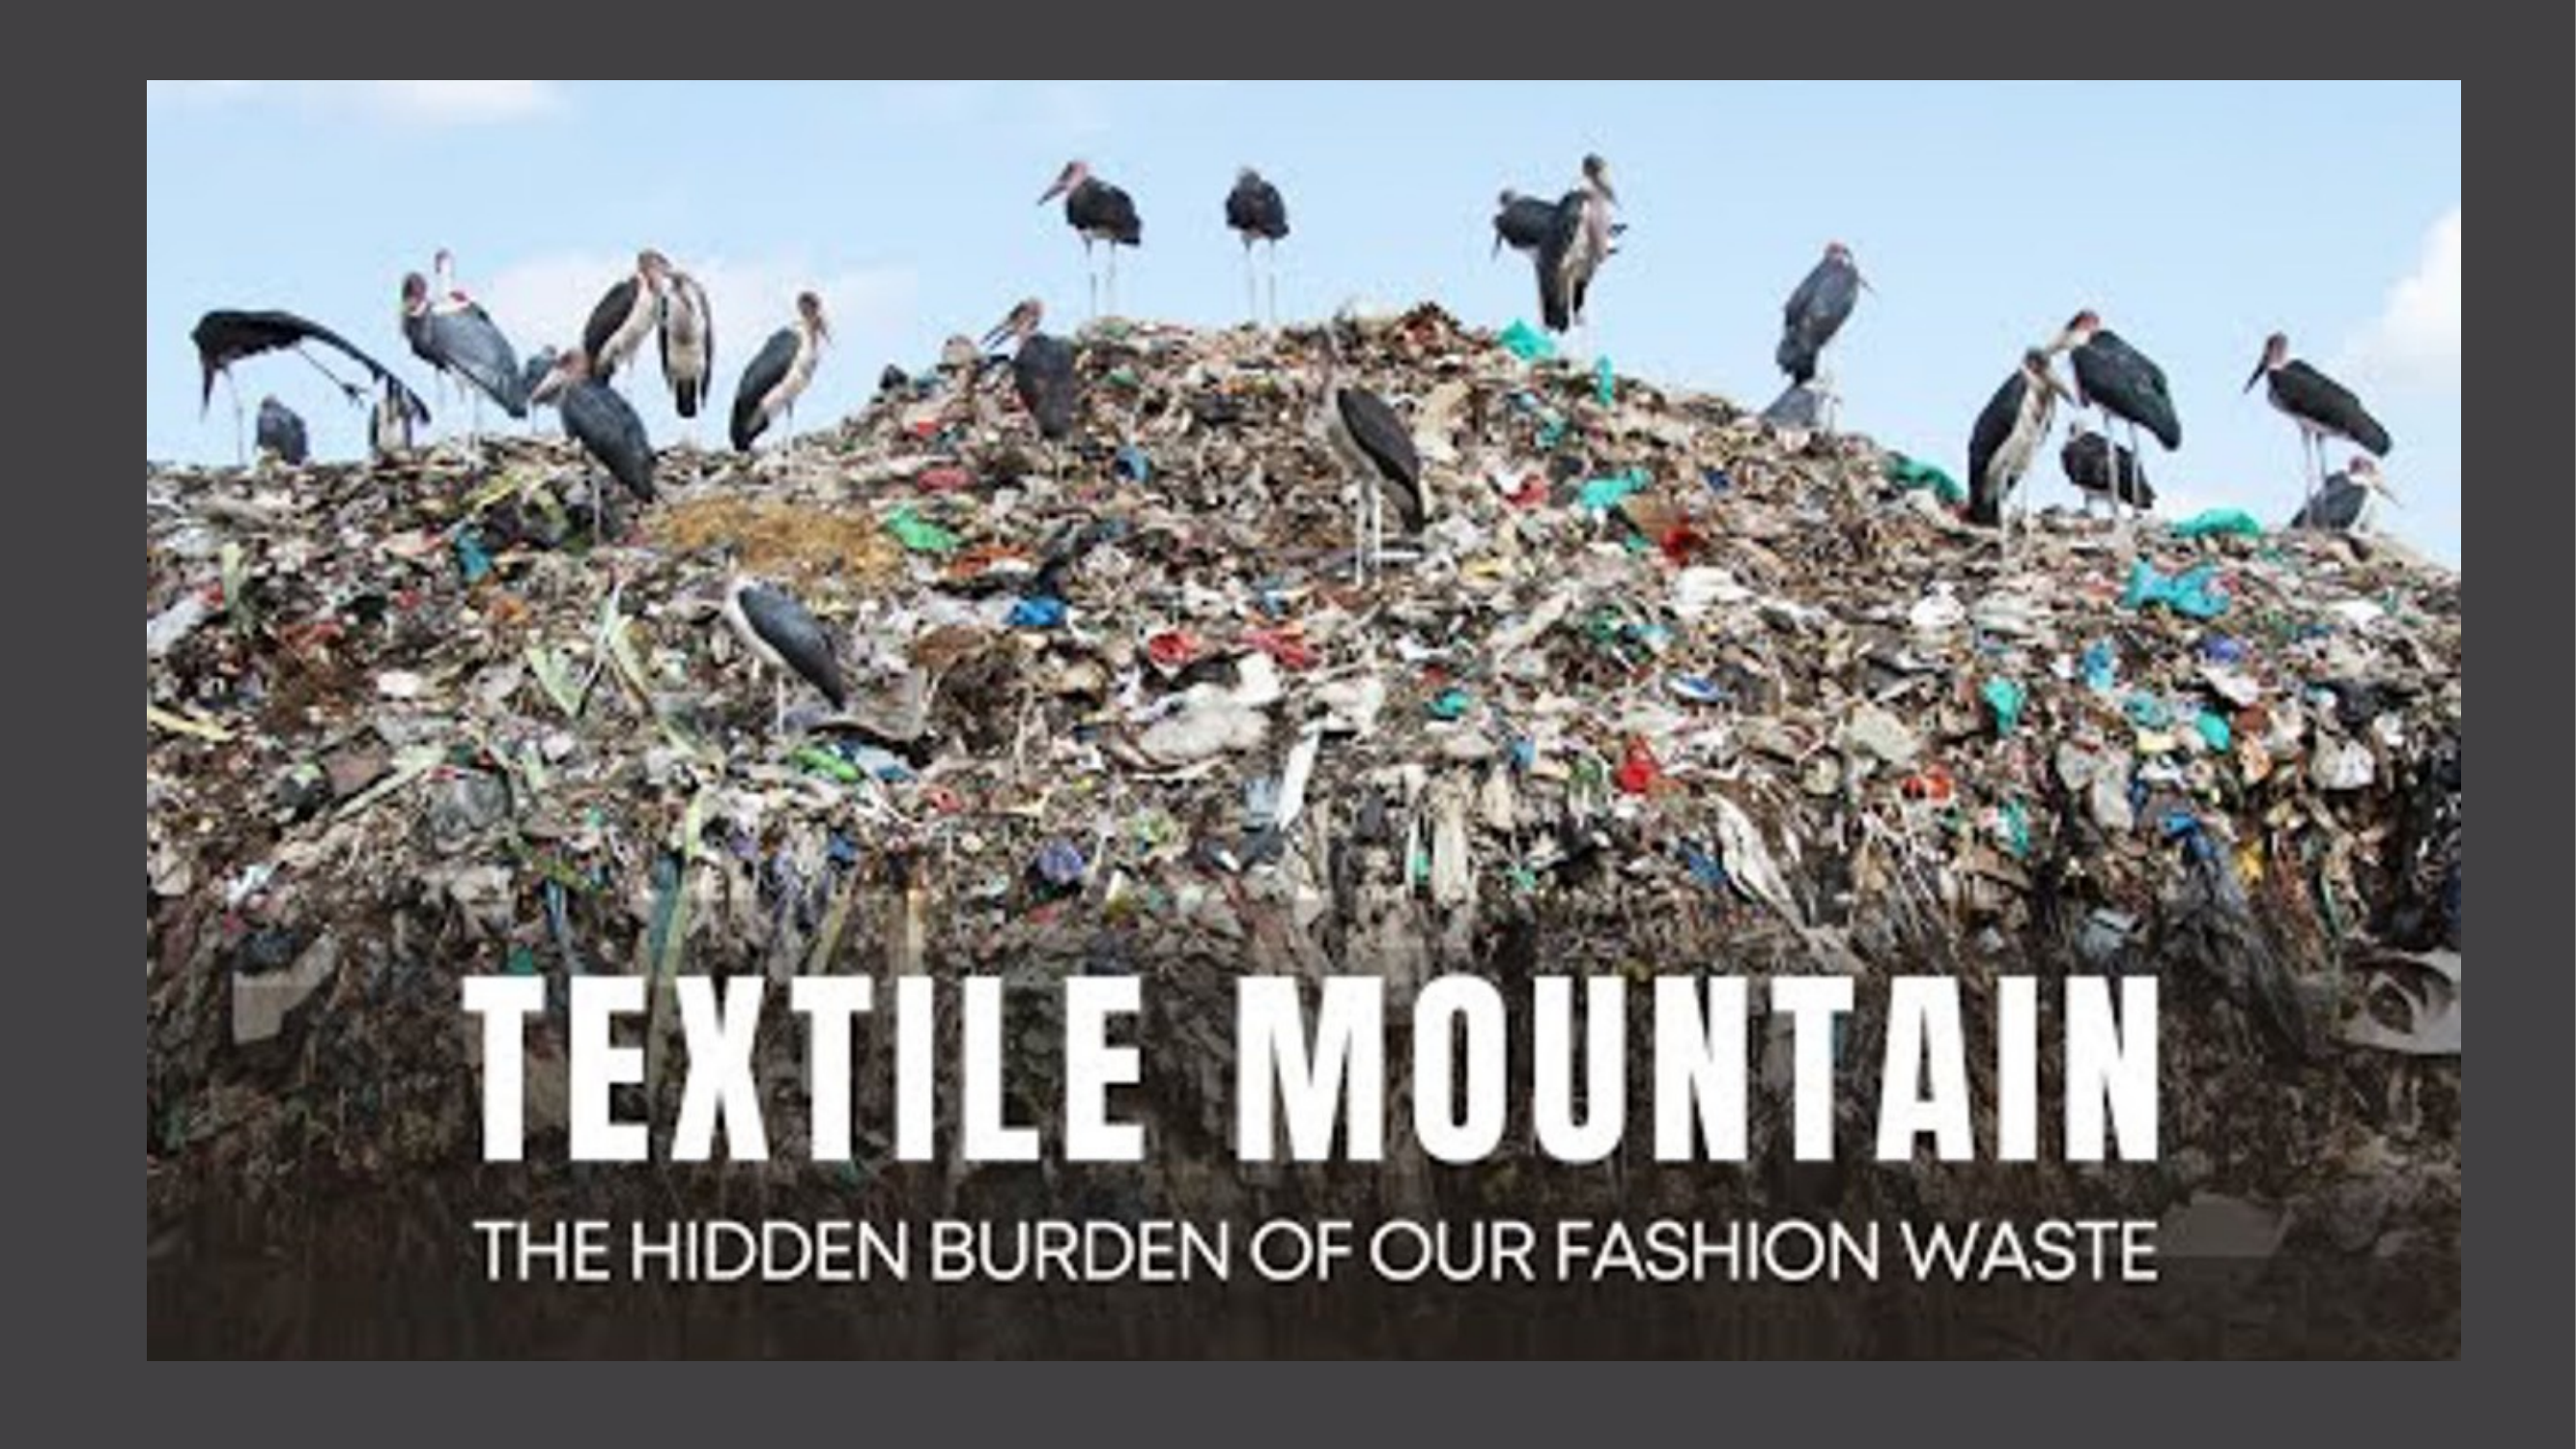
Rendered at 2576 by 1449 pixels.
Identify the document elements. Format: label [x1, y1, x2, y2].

picture [146, 80, 2462, 1361]
